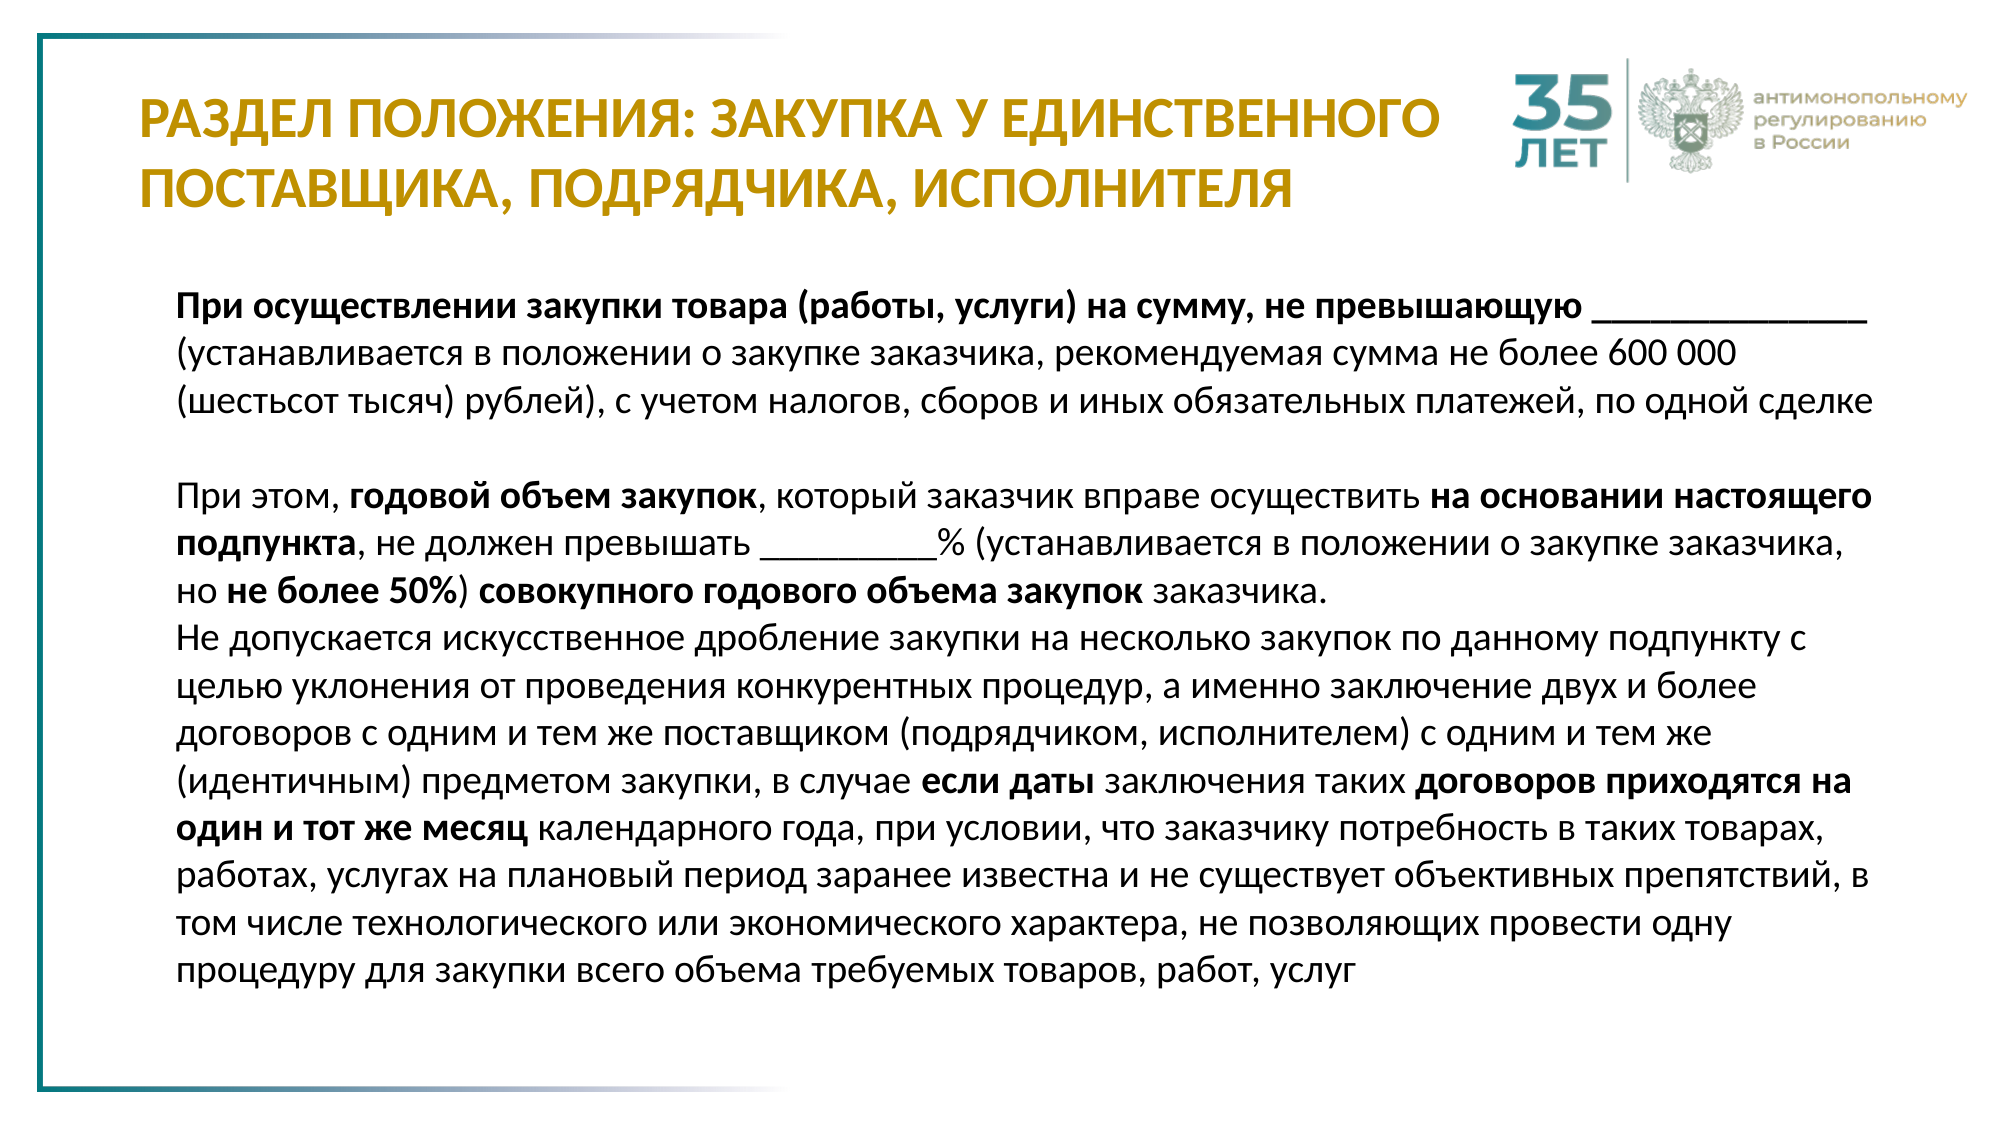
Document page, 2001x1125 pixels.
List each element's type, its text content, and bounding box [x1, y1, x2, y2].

text_box При осуществлении закупки товара (работы, услуги) на сумму, не превышающую ______________ (устанавливается в положении о закупке заказчика, рекомендуемая сумма не более 600 000 (шестьсот тысяч) рублей), с учетом налогов, сборов и иных обязательных платежей, по одной сделке При этом, годовой объем закупок, который заказчик вправе осуществить на основании настоящего подпункта, не должен превышать _________% (устанавливается в положении о закупке заказчика, но не более 50%) совокупного годового объема закупок заказчика. Не допускается искусственное дробление закупки на несколько закупок по данному подпункту с целью уклонения от проведения конкурентных процедур, а именно заключение двух и более договоров с одним и тем же поставщиком (подрядчиком, исполнителем) с одним и тем же (идентичным) предметом закупки, в случае если даты заключения таких договоров приходятся на один и тот же месяц календарного года, при условии, что заказчику потребность в таких товарах, работах, услугах на плановый период заранее известна и не существует объективных препятствий, в том числе технологического или экономического характера, не позволяющих провести одну процедуру для закупки всего объема требуемых товаров, работ, услуг [1096, 271, 1900, 999]
picture [1480, 2, 2000, 239]
text_box РАЗДЕЛ ПОЛОЖЕНИЯ: ЗАКУПКА У ЕДИНСТВЕННОГО ПОСТАВЩИКА, ПОДРЯДЧИКА, ИСПОЛНИТЕЛЯ [1096, 71, 1480, 227]
picture [37, 33, 1096, 1092]
